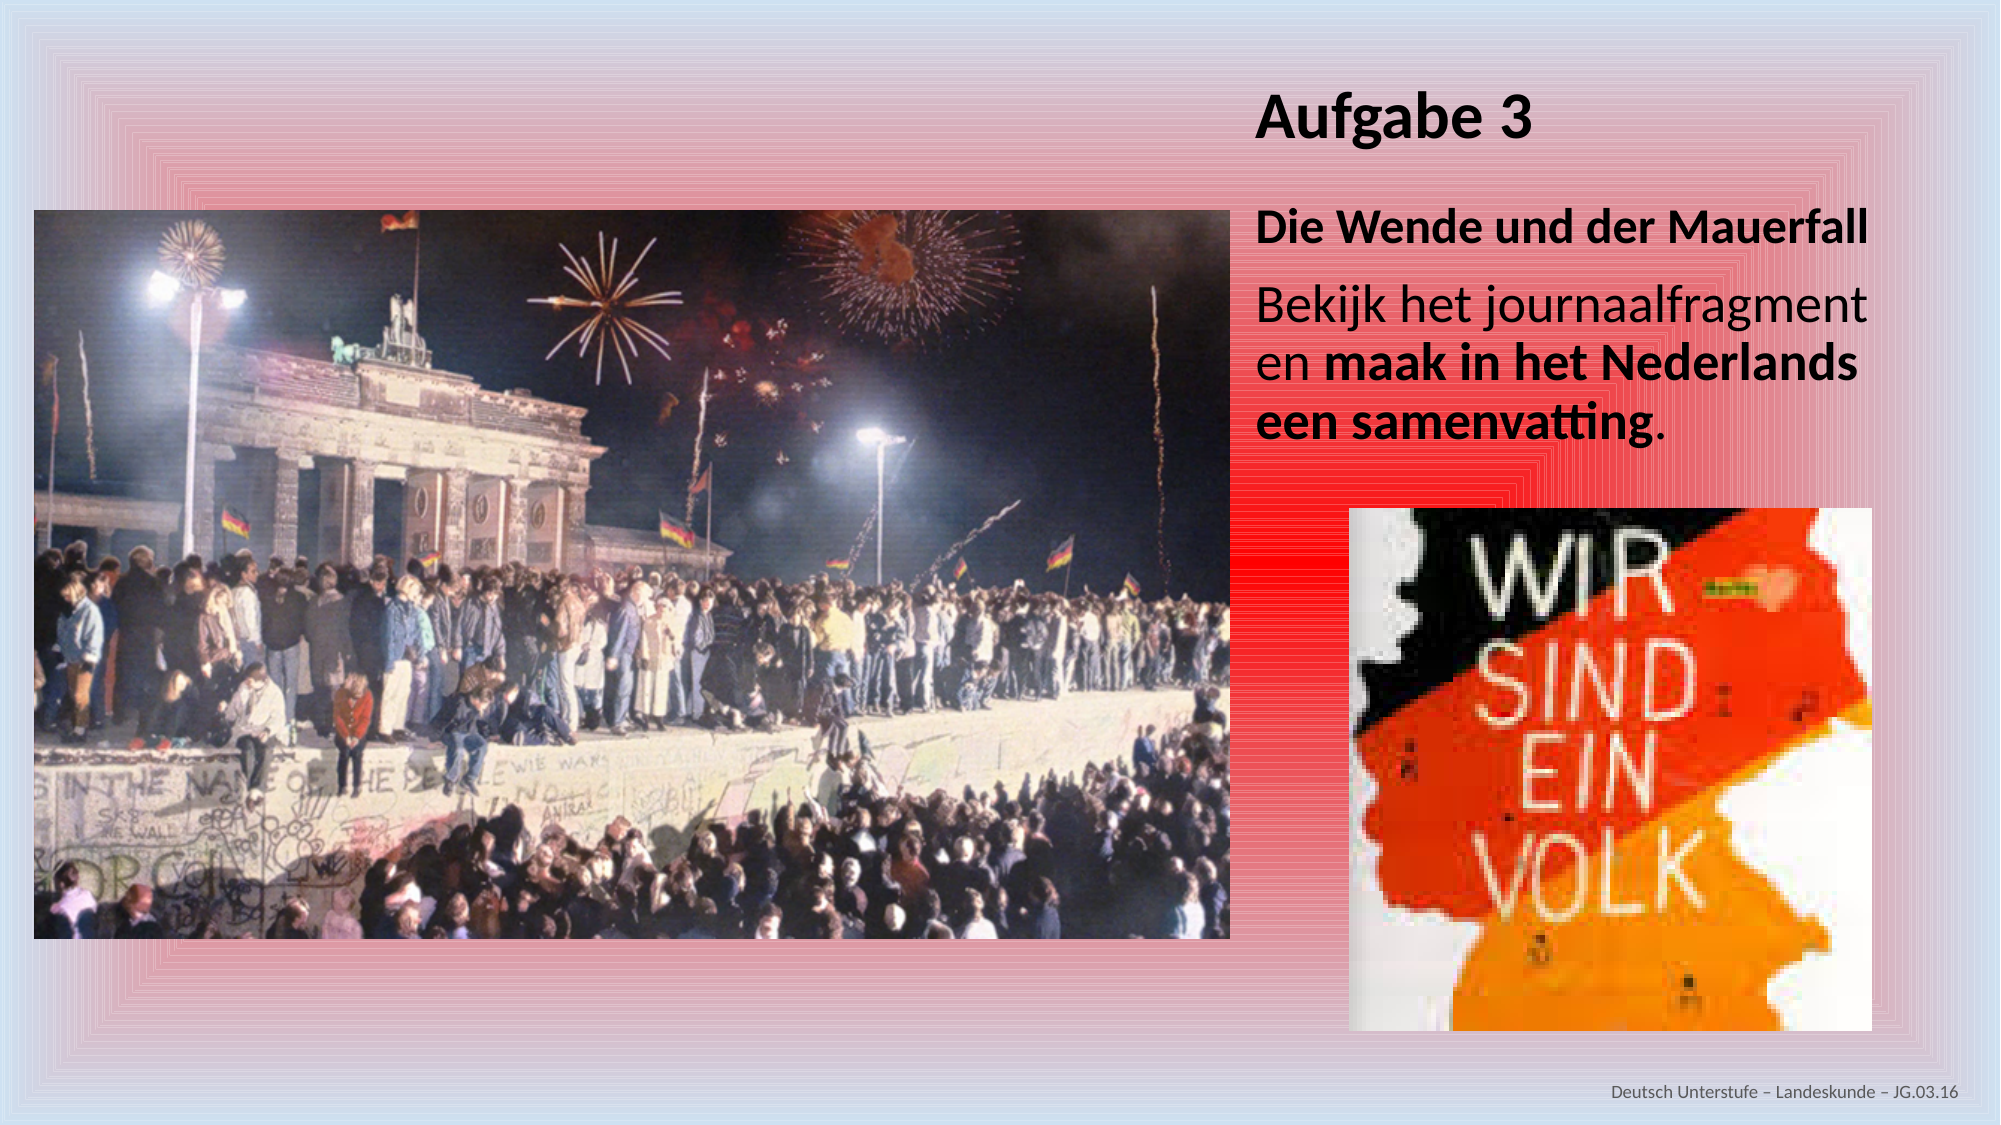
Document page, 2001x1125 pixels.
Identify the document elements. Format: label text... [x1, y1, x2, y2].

text_box Deutsch Unterstufe – Landeskunde – JG.03.16 [1557, 1072, 1974, 1110]
list Die Wende und der Mauerfall Bekijk het journaalfragment en maak in het Nederlands een samenvatting. [1240, 193, 1919, 687]
title Aufgabe 3 [1240, 52, 1611, 193]
picture [1349, 508, 1872, 1031]
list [34, 210, 1230, 940]
